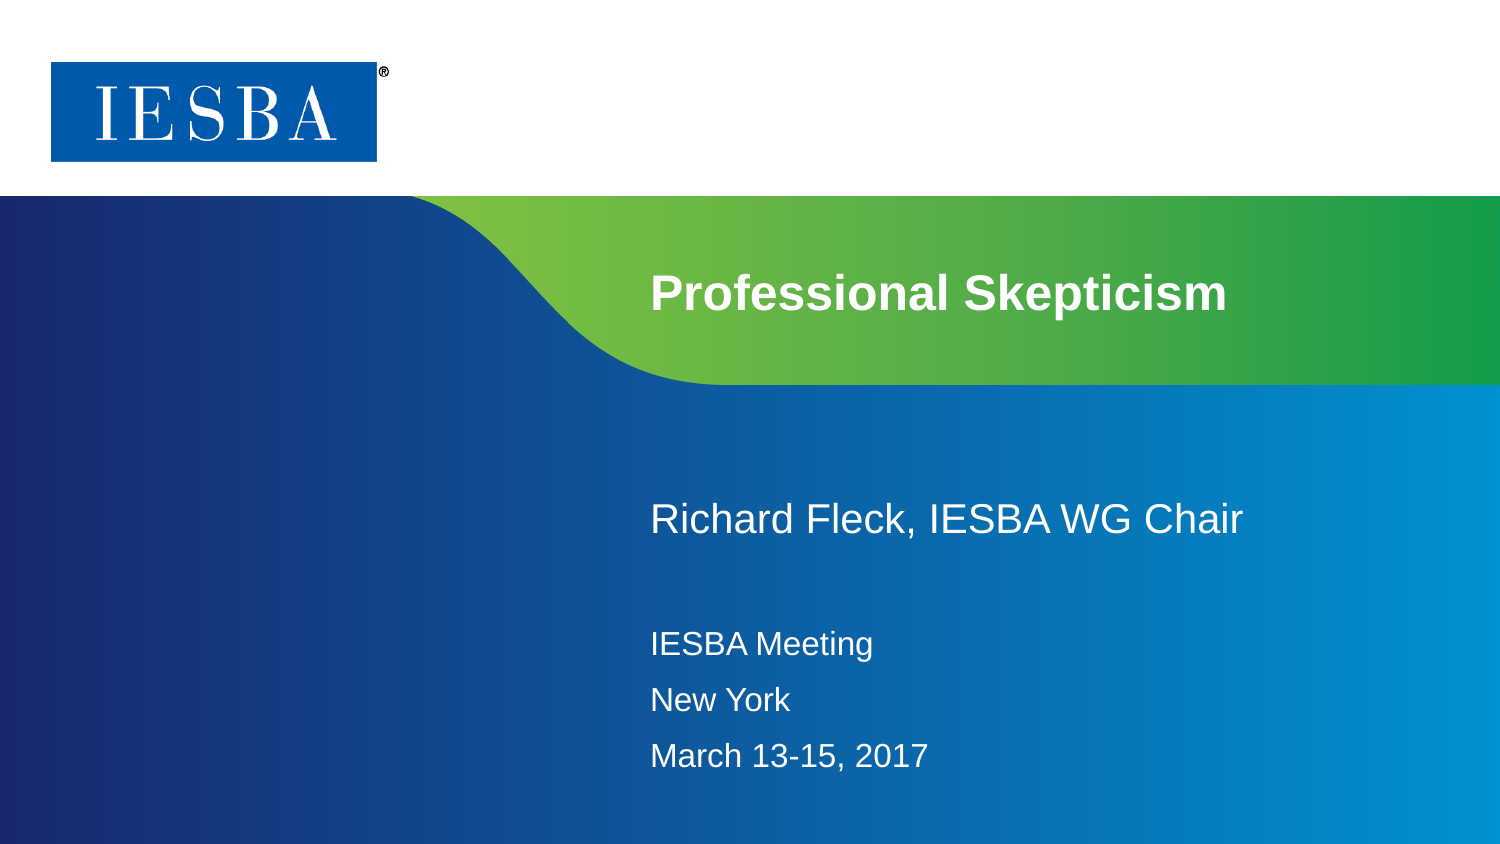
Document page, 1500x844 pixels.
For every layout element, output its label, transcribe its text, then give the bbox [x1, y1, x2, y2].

text_box Richard Fleck, IESBA WG Chair [649, 492, 1488, 622]
subtitle IESBA Meeting New York March 13-15, 2017 [650, 621, 1450, 797]
picture [51, 62, 389, 162]
title Professional Skepticism [650, 229, 1488, 352]
picture [412, 196, 1500, 385]
